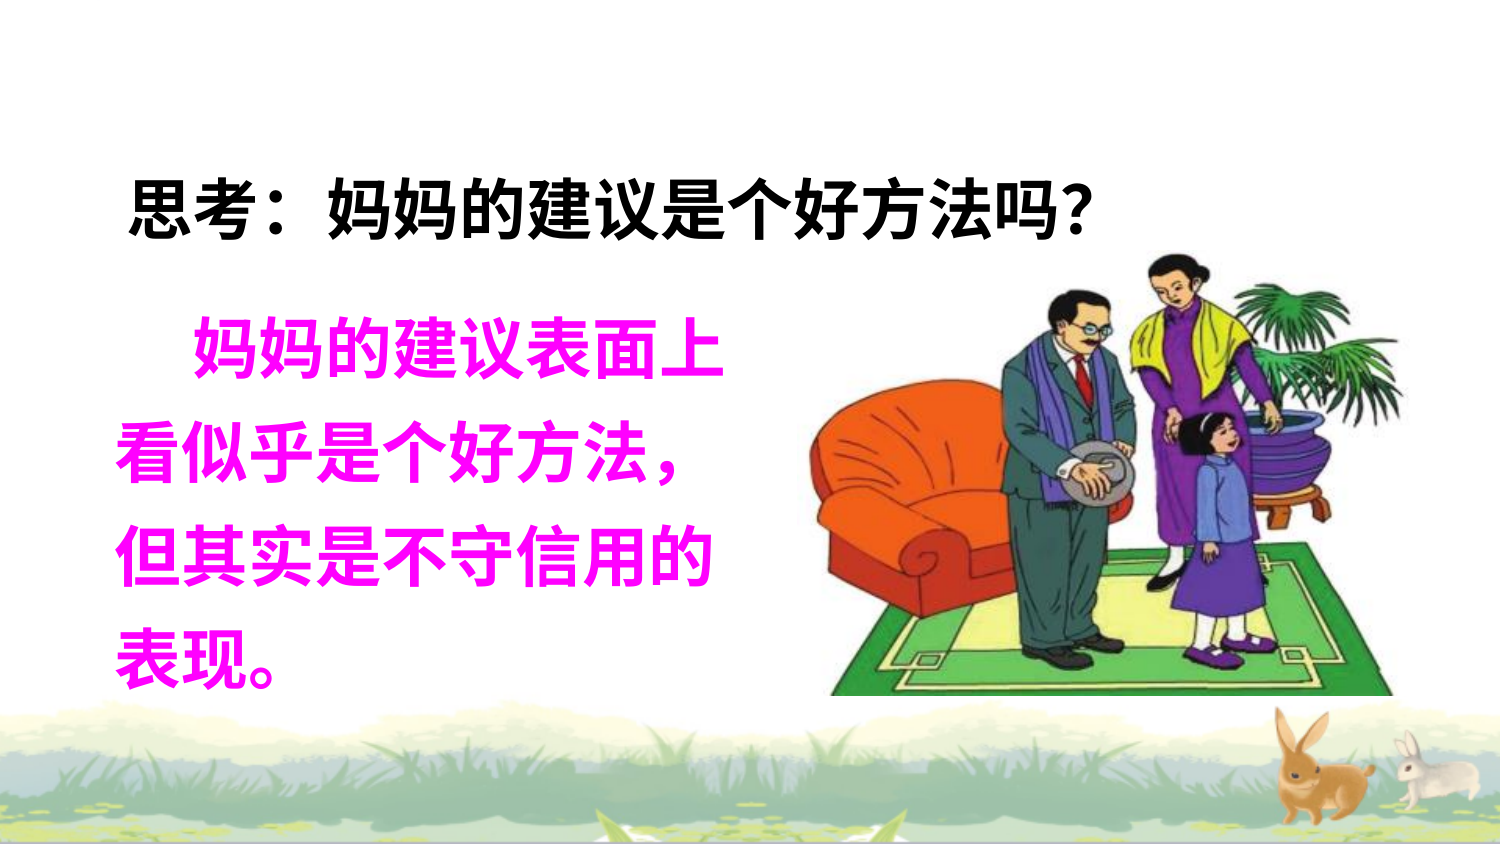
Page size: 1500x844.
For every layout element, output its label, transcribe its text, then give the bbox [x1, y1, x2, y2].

picture [0, 0, 1500, 844]
text_box 妈妈的建议表面上看似乎是个好方法，但其实是不守信用的表现。 [100, 275, 762, 706]
text_box 思考：妈妈的建议是个好方法吗？ [111, 136, 1306, 256]
